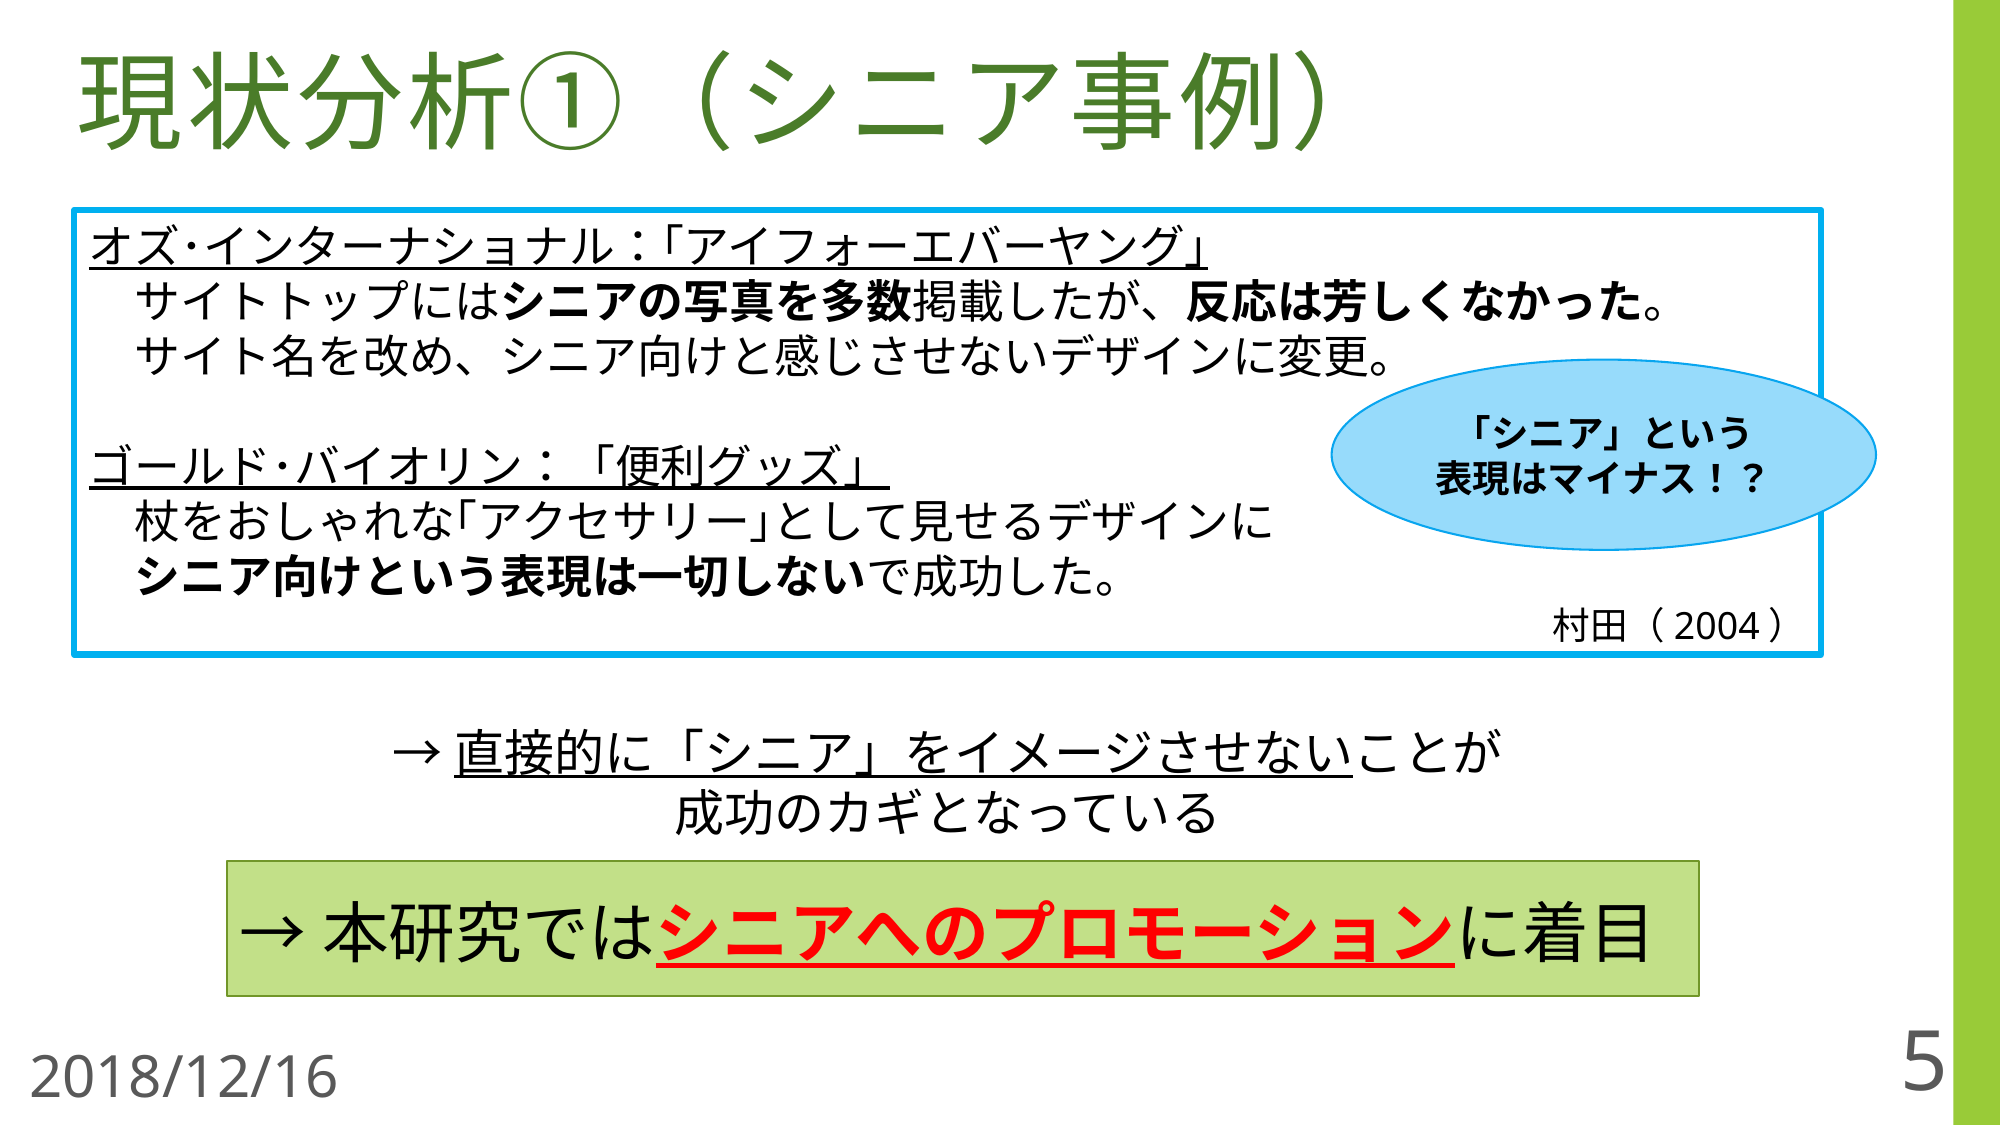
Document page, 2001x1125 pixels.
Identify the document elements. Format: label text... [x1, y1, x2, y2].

text_box 「シニア」という 表現はマイナス！？ [1330, 358, 1878, 551]
slide_number 5 [1500, 1035, 1963, 1093]
text_box オズ･インターナショナル：｢アイフォーエバーヤング｣ サイトトップにはシニアの写真を多数掲載したが、反応は芳しくなかった。 サイト名を改め、シニア向けと感じさせないデザインに変更。 ゴールド･バイオリン：「便利グッズ」 杖をおしゃれな｢アクセサリー｣として見せるデザインに シニア向けという表現は一切しないで成功した。 村田（2004） [74, 210, 1822, 655]
text_box [226, 979, 1700, 997]
text_box →直接的に「シニア」をイメージさせないことが 成功のカギとなっている →本研究ではシニアへのプロモーションに着目 [140, 713, 1755, 979]
title 現状分析①（シニア事例） [61, 42, 1732, 288]
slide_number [14, 1045, 397, 1103]
